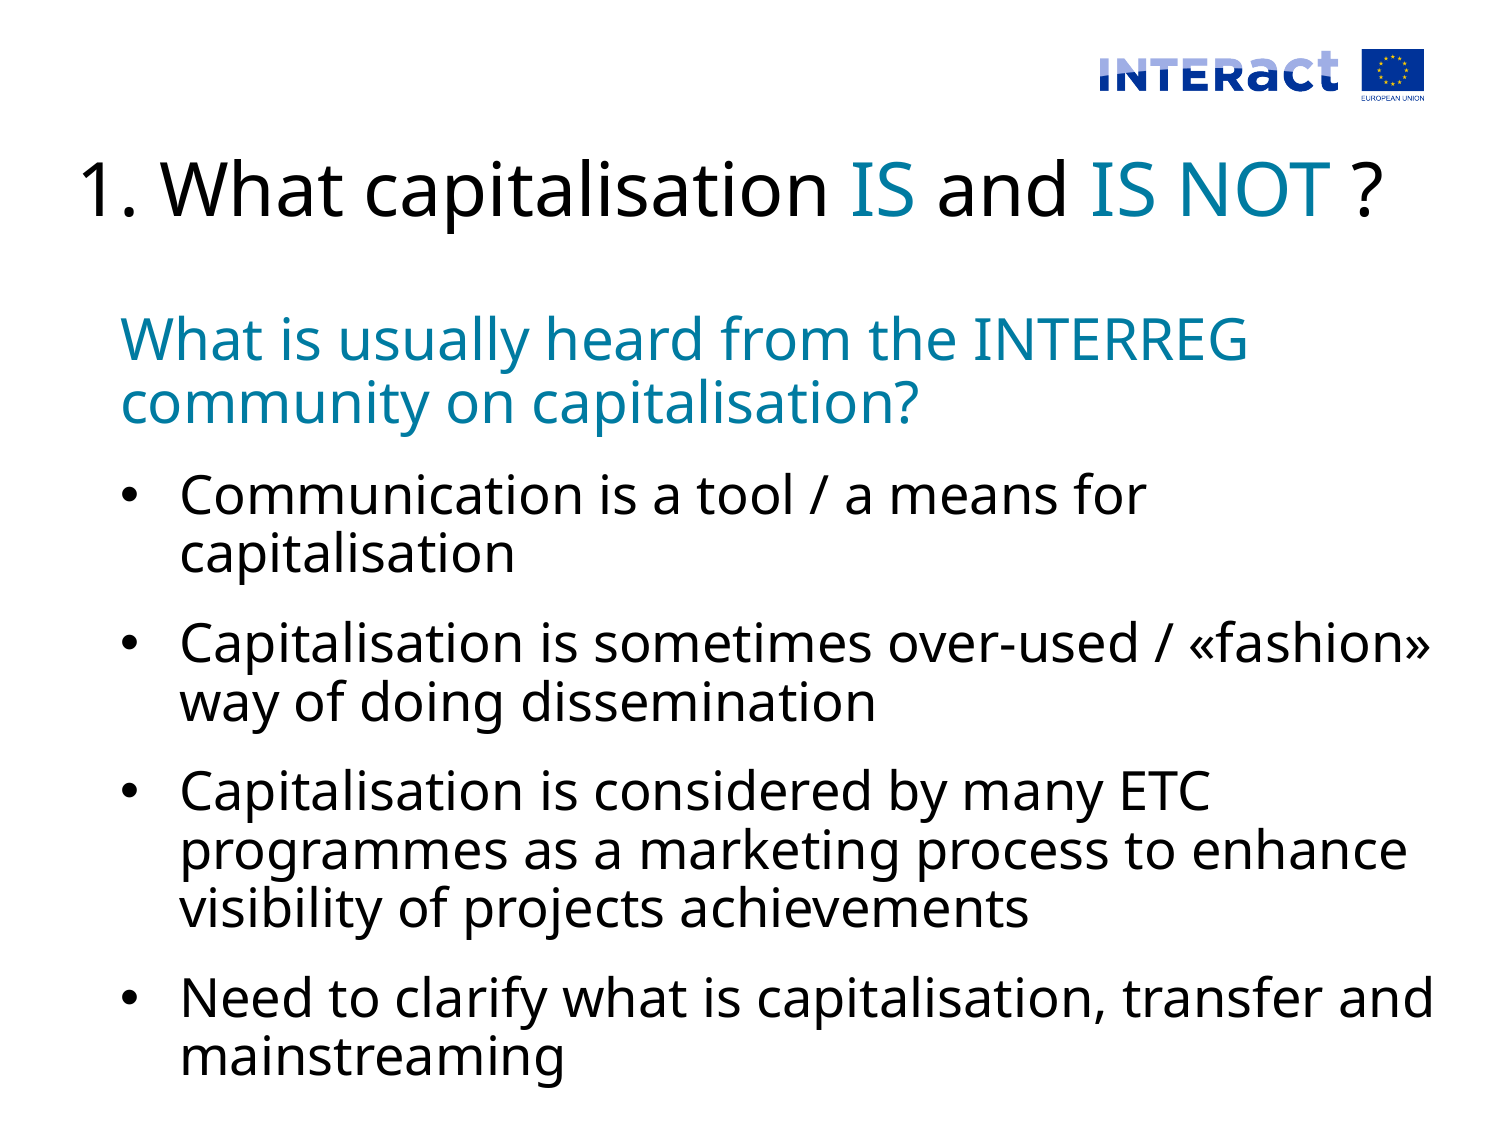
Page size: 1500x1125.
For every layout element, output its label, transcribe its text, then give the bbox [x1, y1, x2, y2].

list What is usually heard from the INTERREG community on capitalisation? Communication is a tool / a means for capitalisation Capitalisation is sometimes over-used / «fashion» way of doing dissemination Capitalisation is considered by many ETC programmes as a marketing process to enhance visibility of projects achievements Need to clarify what is capitalisation, transfer and mainstreaming [61, 310, 1439, 1041]
picture [1100, 49, 1424, 101]
title 1. What capitalisation IS and IS NOT ? [76, 151, 1424, 233]
